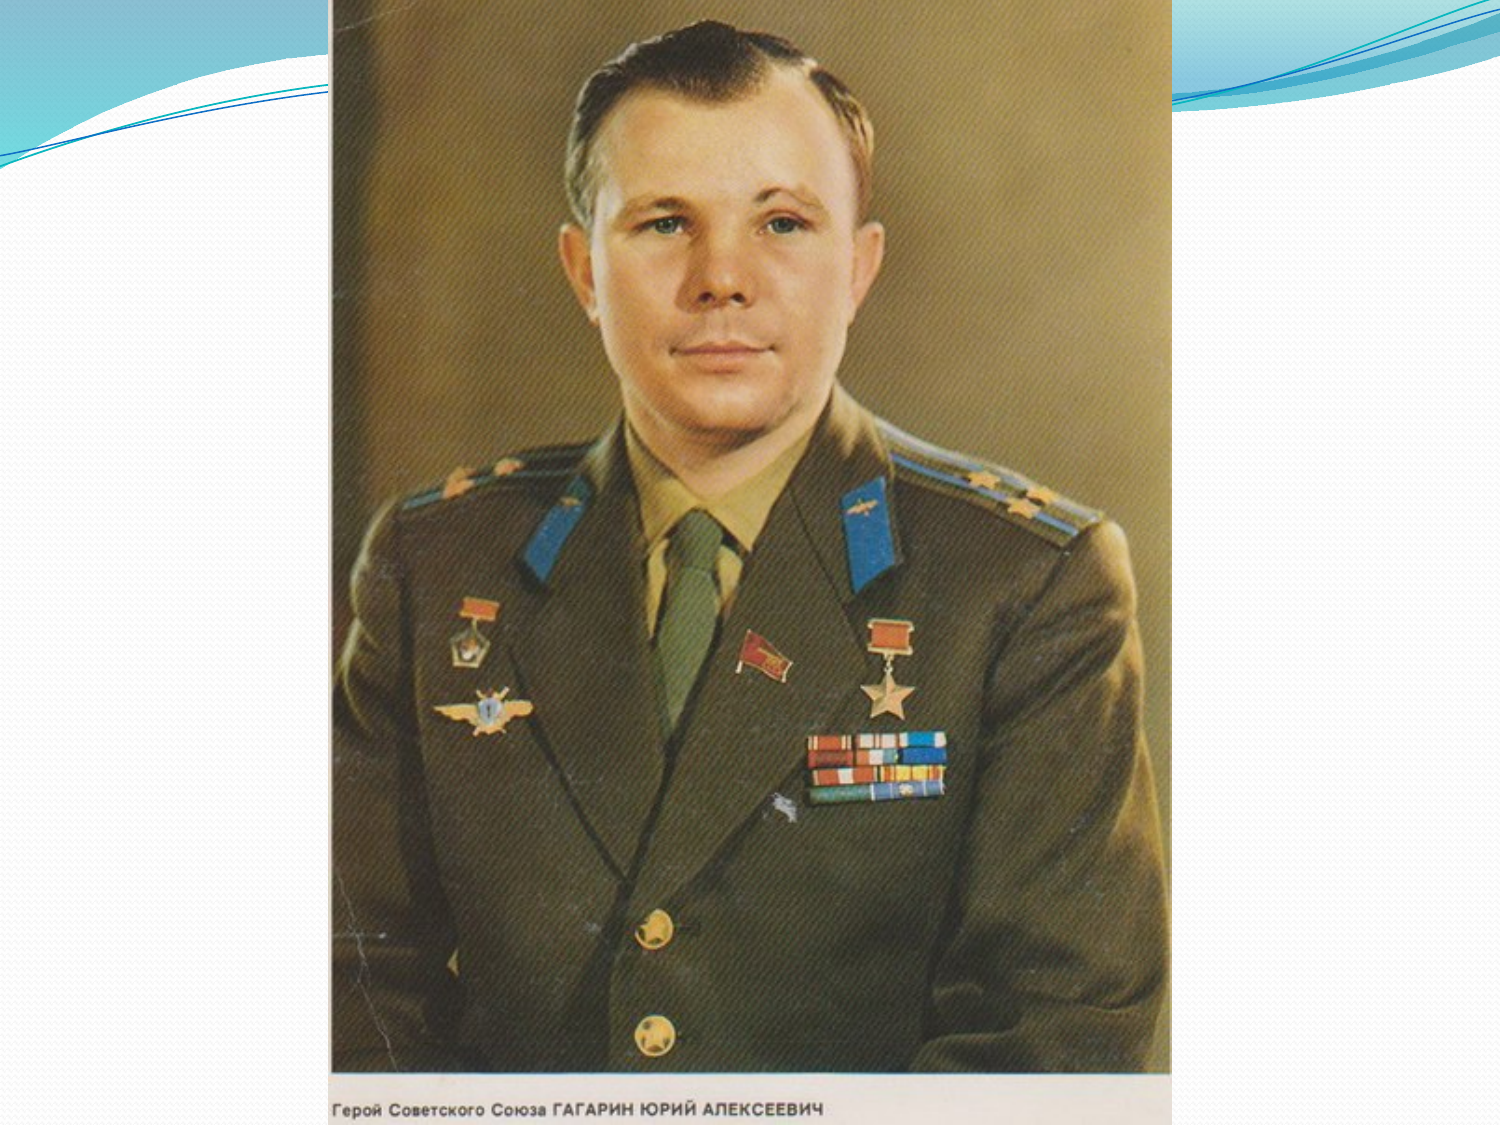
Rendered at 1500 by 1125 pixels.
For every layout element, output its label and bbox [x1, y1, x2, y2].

picture [327, 0, 1173, 1125]
